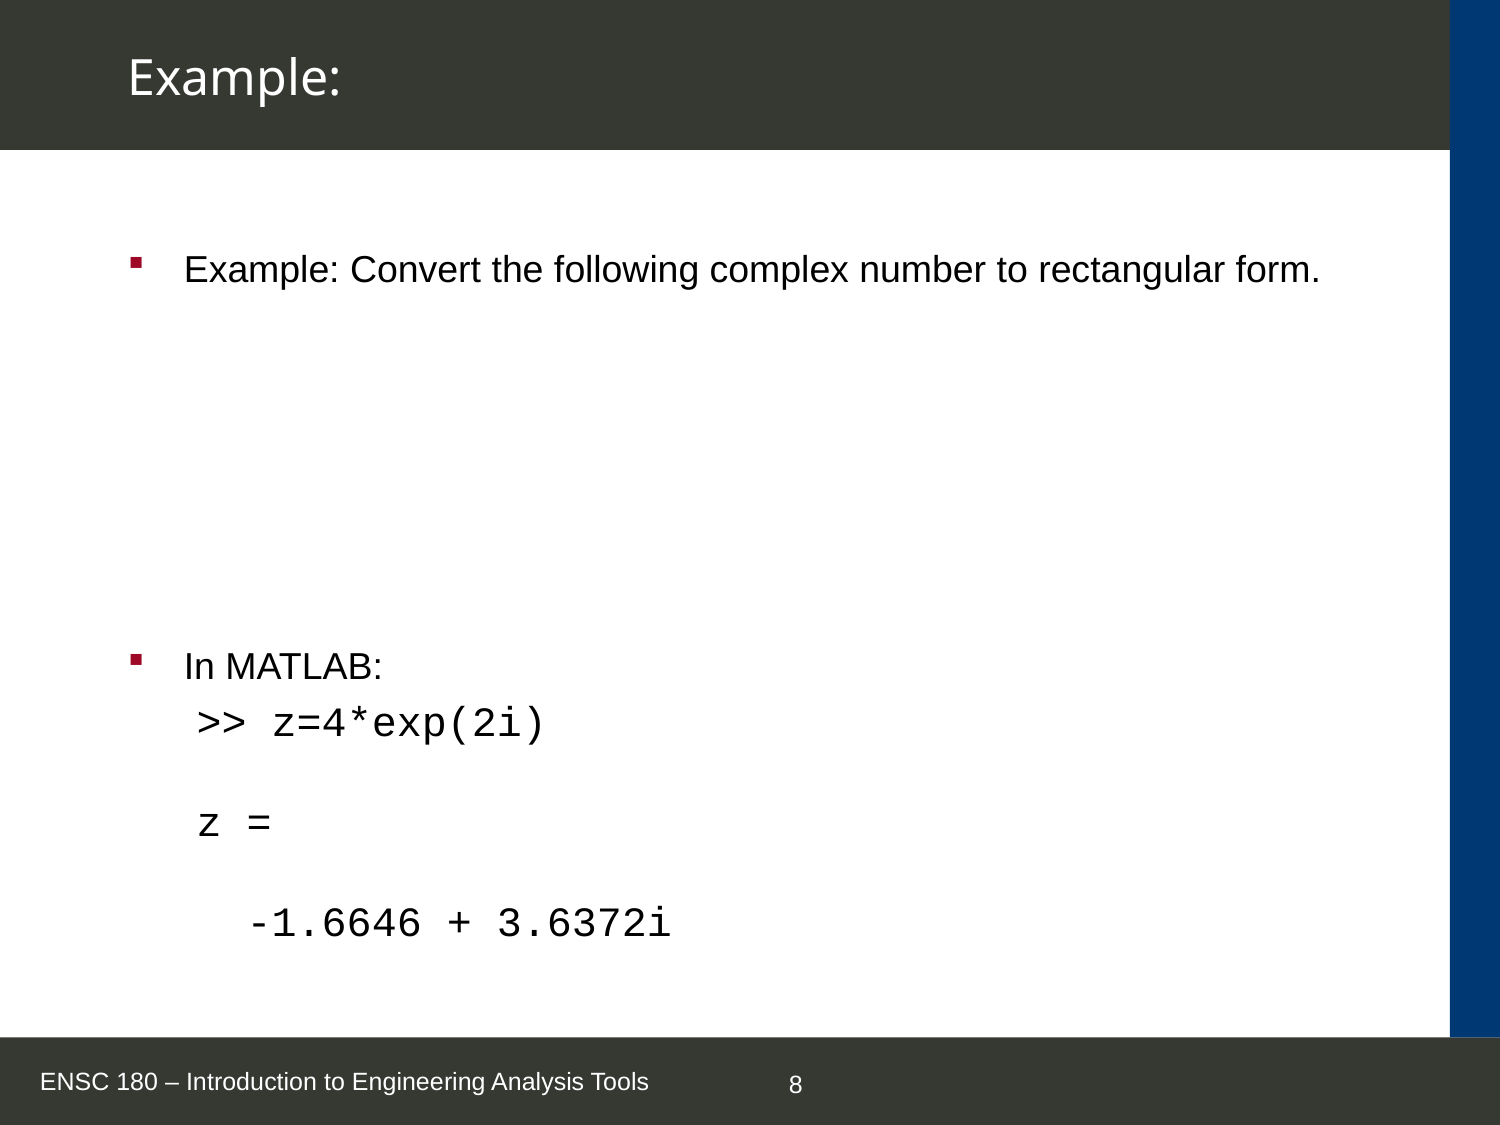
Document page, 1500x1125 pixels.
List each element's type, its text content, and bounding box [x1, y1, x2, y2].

title Example: [112, 37, 1450, 138]
footer ENSC 180 – Introduction to Engineering Analysis Tools [24, 1057, 740, 1113]
text_box >> z=4*exp(2i) z = -1.6646 + 3.6372i [181, 687, 687, 952]
